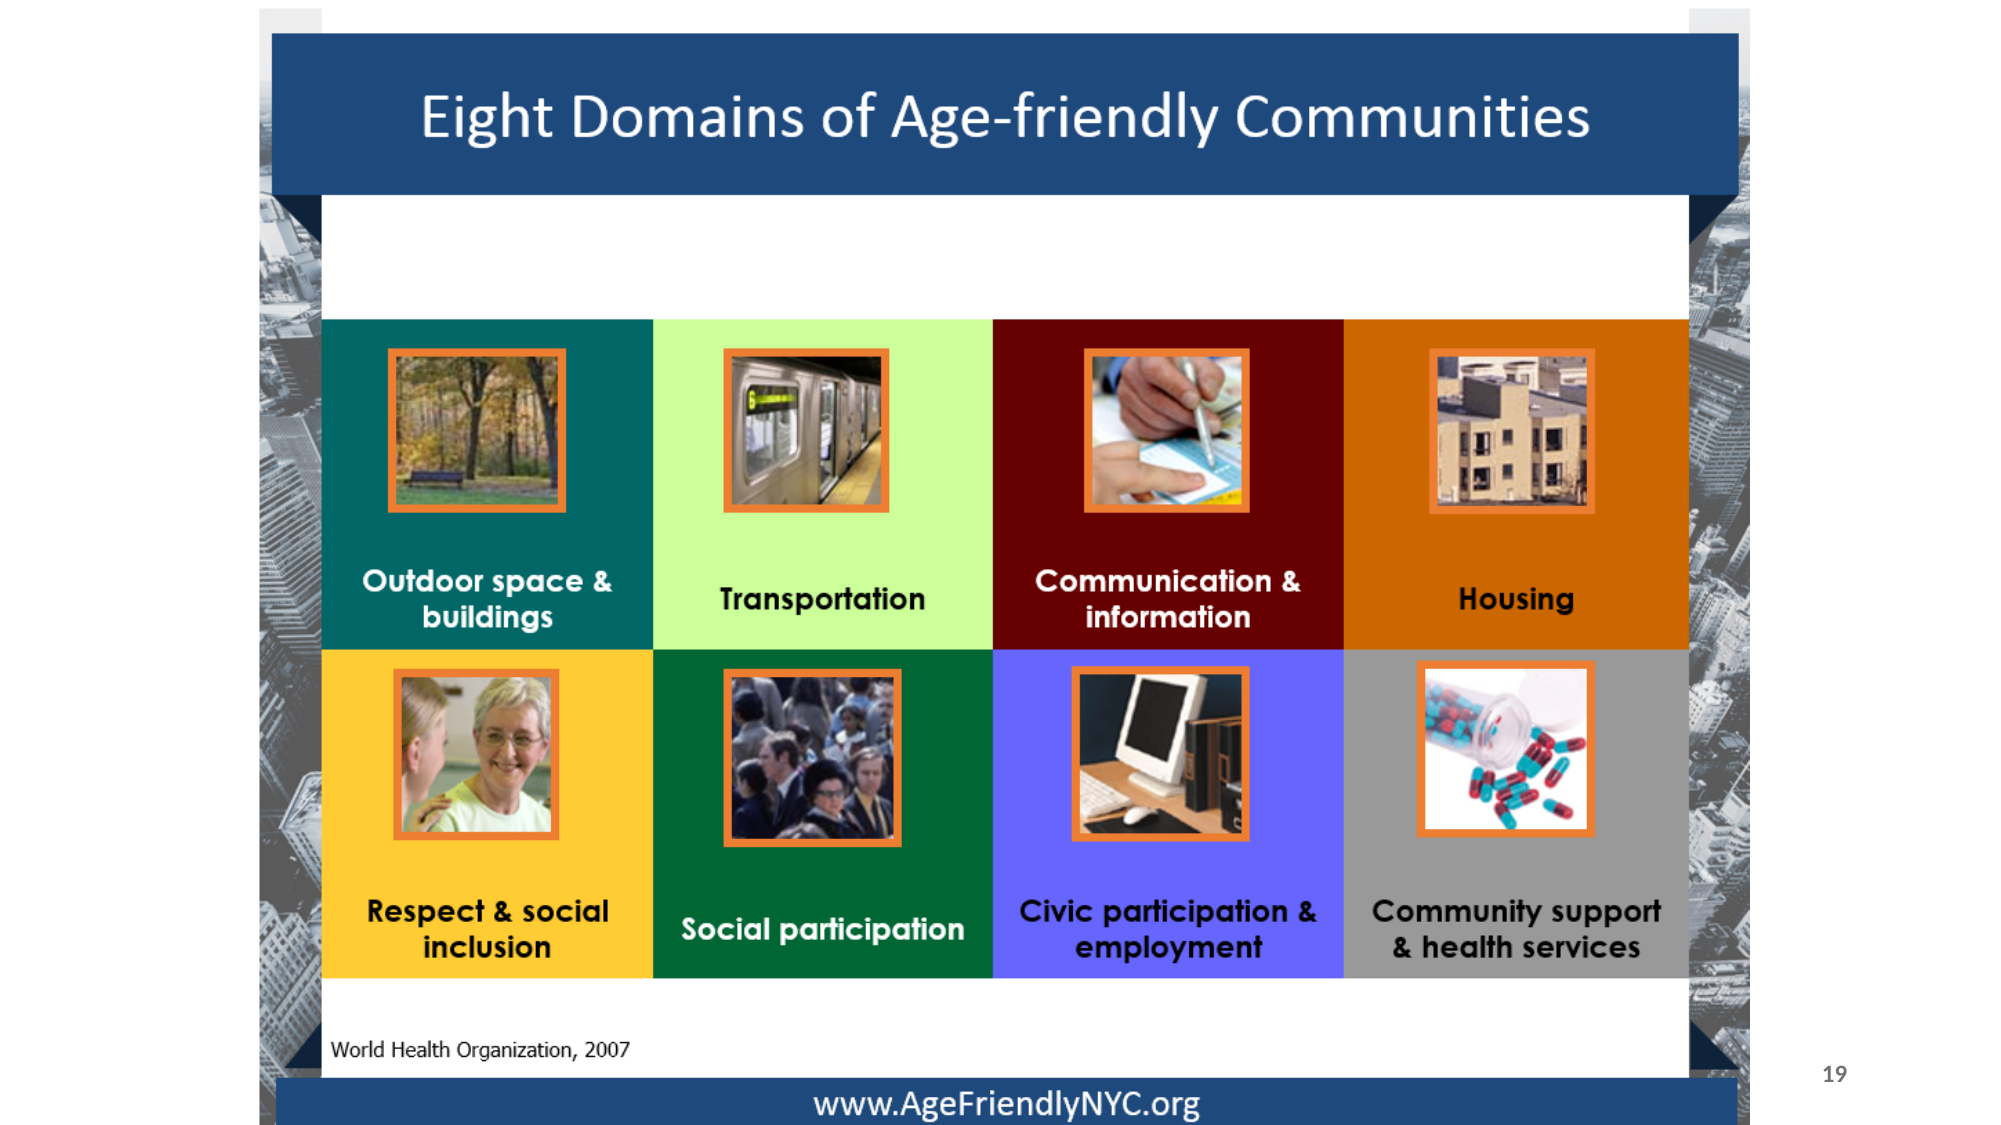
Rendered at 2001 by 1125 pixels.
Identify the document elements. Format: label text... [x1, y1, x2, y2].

slide_number 19 [1750, 1042, 1863, 1103]
picture [250, 0, 1750, 1125]
